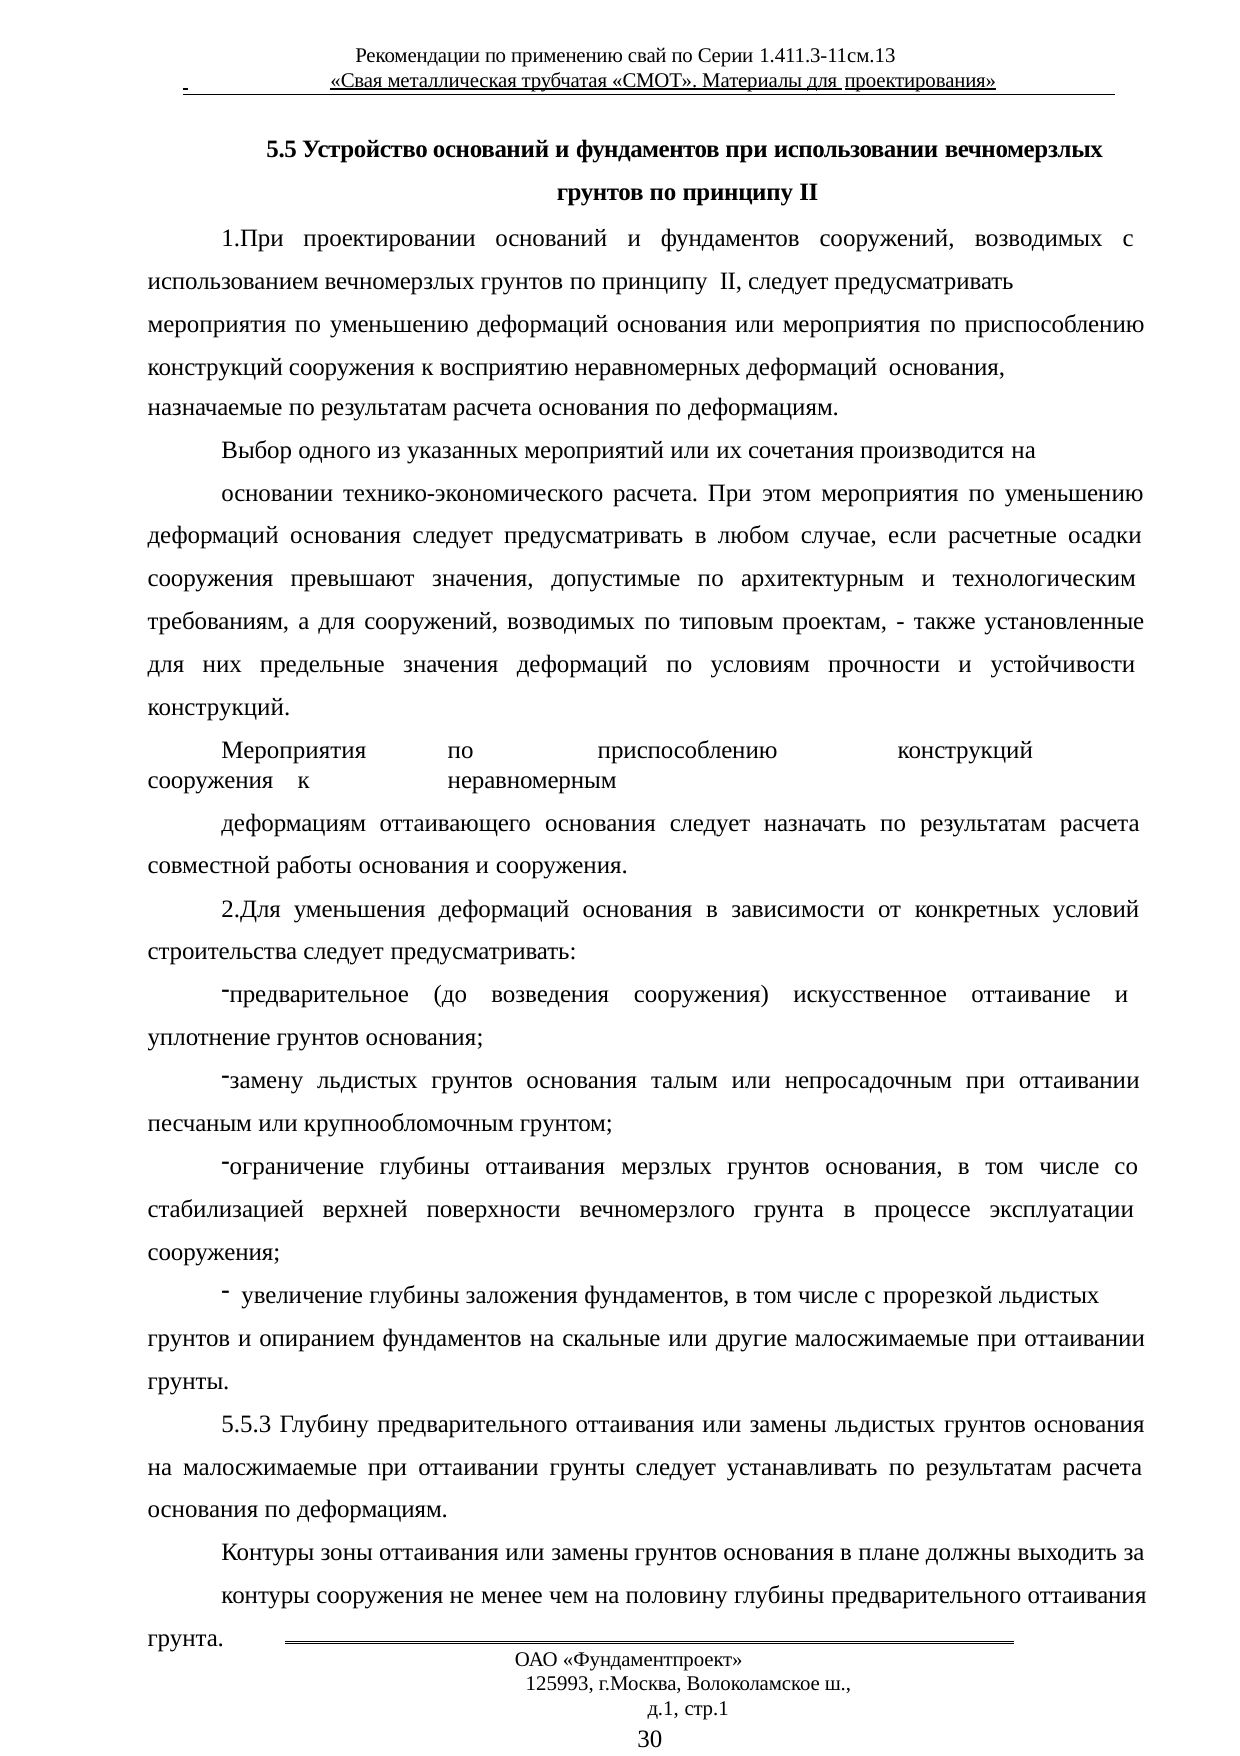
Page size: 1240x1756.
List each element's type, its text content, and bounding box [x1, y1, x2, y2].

slide_number ОАО «Фундаментпроект» 125993, г.Москва, Волоколамское ш., д.1, стр.1 30 [437, 1646, 862, 1756]
text_box Рекомендации по применению свай по Серии 1.411.3-11см.13 «Свая металлическая трубчатая «СМОТ». Материалы для проектирования» 5.5 Устройство оснований и фундаментов при использовании вечномерзлых грунтов по принципу II При проектировании оснований и фундаментов сооружений, возводимых с использованием вечномерзлых грунтов по принципу II, следует предусматривать мероприятия по уменьшению деформаций основания или мероприятия по приспособлению конструкций сооружения к восприятию неравномерных деформаций основания, назначаемые по результатам расчета основания по деформациям. Выбор одного из указанных мероприятий или их сочетания производится на основании технико-экономического расчета. При этом мероприятия по уменьшению деформаций основания следует предусматривать в любом случае, если расчетные осадки сооружения превышают значения, допустимые по архитектурным и технологическим требованиям, а для сооружений, возводимых по типовым проектам, - также установленные для них предельные значения деформаций по условиям прочности и устойчивости конструкций. Мероприятия по приспособлению конструкций сооружения к неравномерным деформациям оттаивающего основания следует назначать по результатам расчета совместной работы основания и сооружения. Для уменьшения деформаций основания в зависимости от конкретных условий строительства следует предусматривать: предварительное (до возведения сооружения) искусственное оттаивание и уплотнение грунтов основания; замену льдистых грунтов основания талым или непросадочным при оттаивании песчаным или крупнообломочным грунтом; ограничение глубины оттаивания мерзлых грунтов основания, в том числе со стабилизацией верхней поверхности вечномерзлого грунта в процессе эксплуатации сооружения; увеличение глубины заложения фундаментов, в том числе с прорезкой льдистых грунтов и опиранием фундаментов на скальные или другие малосжимаемые при оттаивании грунты. 5.5.3 Глубину предварительного оттаивания или замены льдистых грунтов основания на малосжимаемые при оттаивании грунты следует устанавливать по результатам расчета основания по деформациям. Контуры зоны оттаивания или замены грунтов основания в плане должны выходить за контуры сооружения не менее чем на половину глубины предварительного оттаивания грунта. [145, 40, 1155, 1652]
